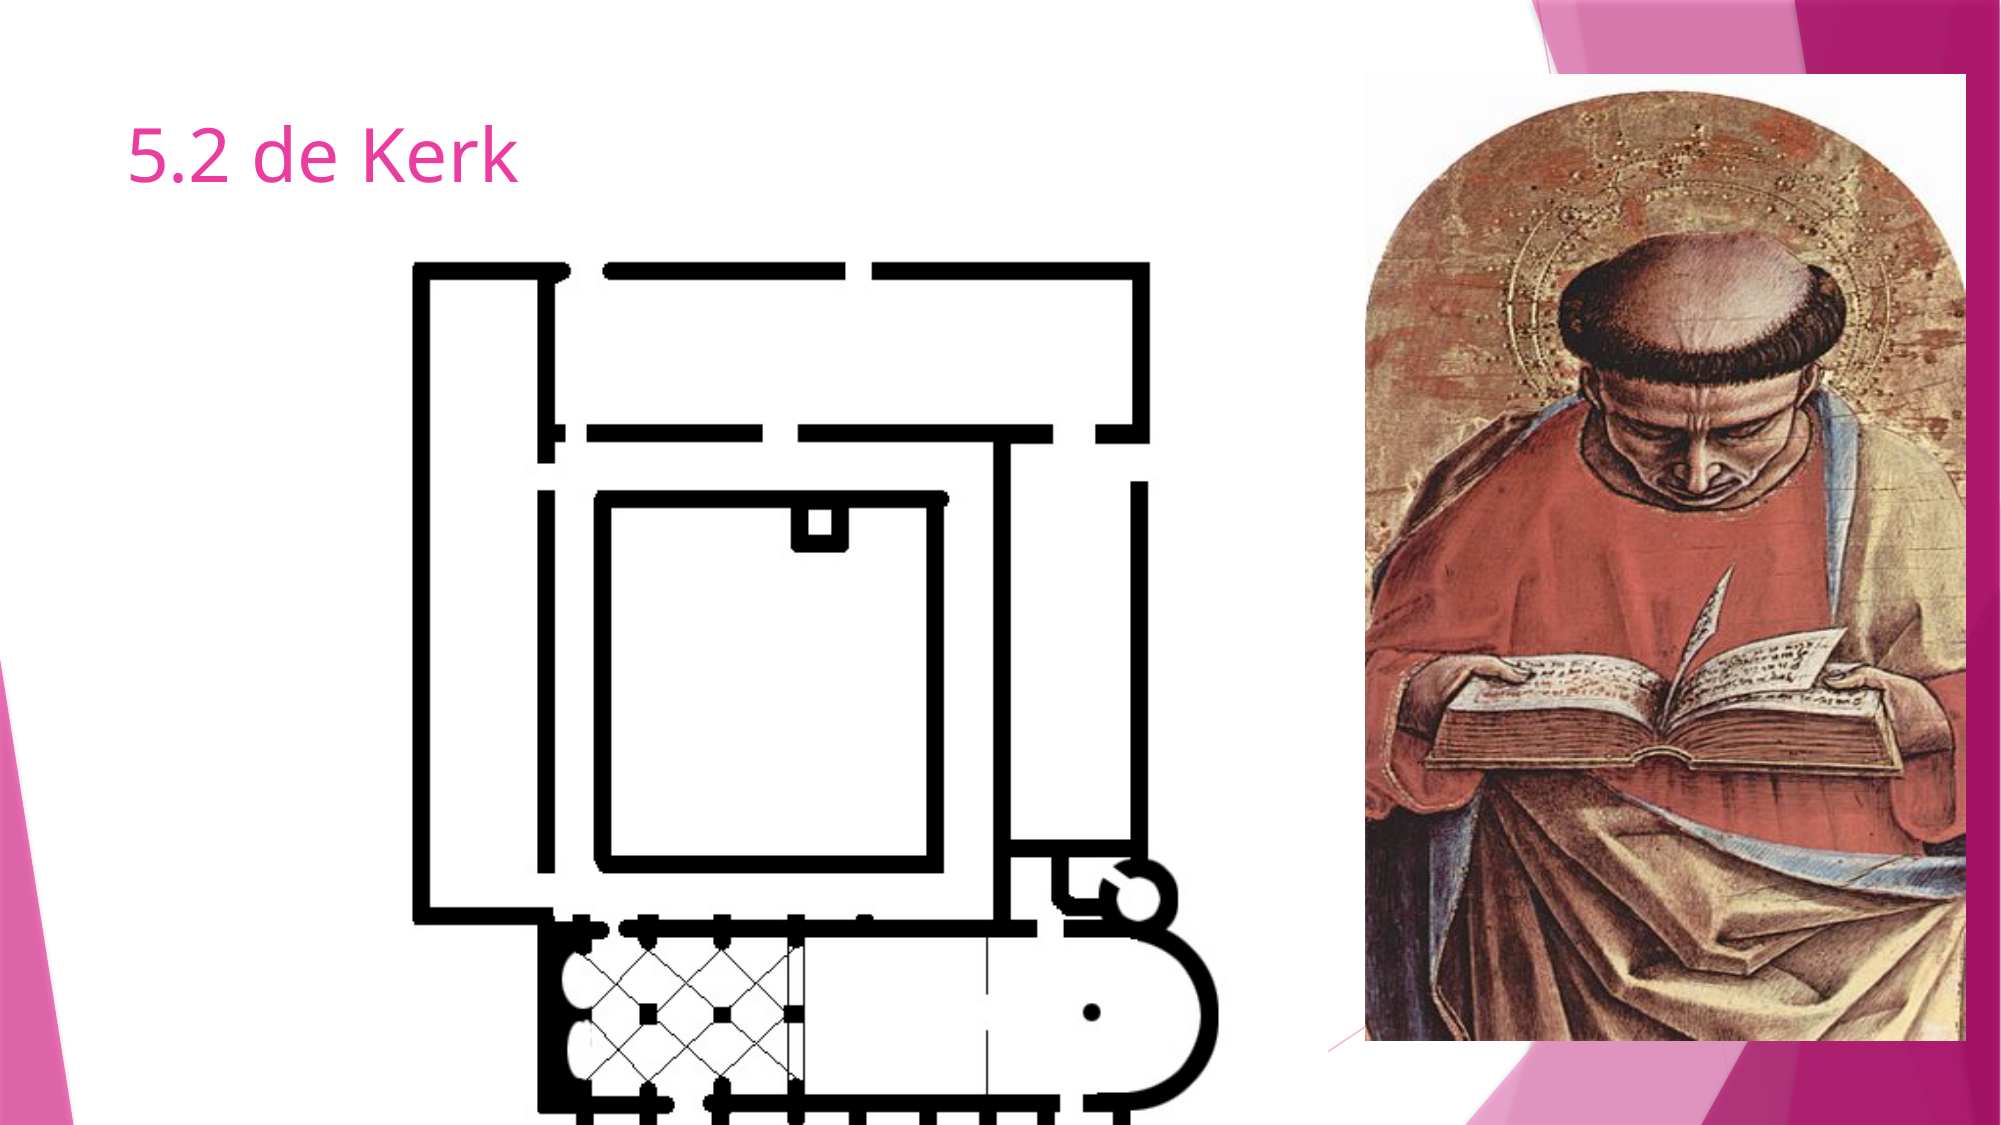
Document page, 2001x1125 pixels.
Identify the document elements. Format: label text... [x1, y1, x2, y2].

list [1365, 74, 1967, 1042]
picture [272, 233, 1328, 1125]
title 5.2 de Kerk [111, 99, 1360, 317]
